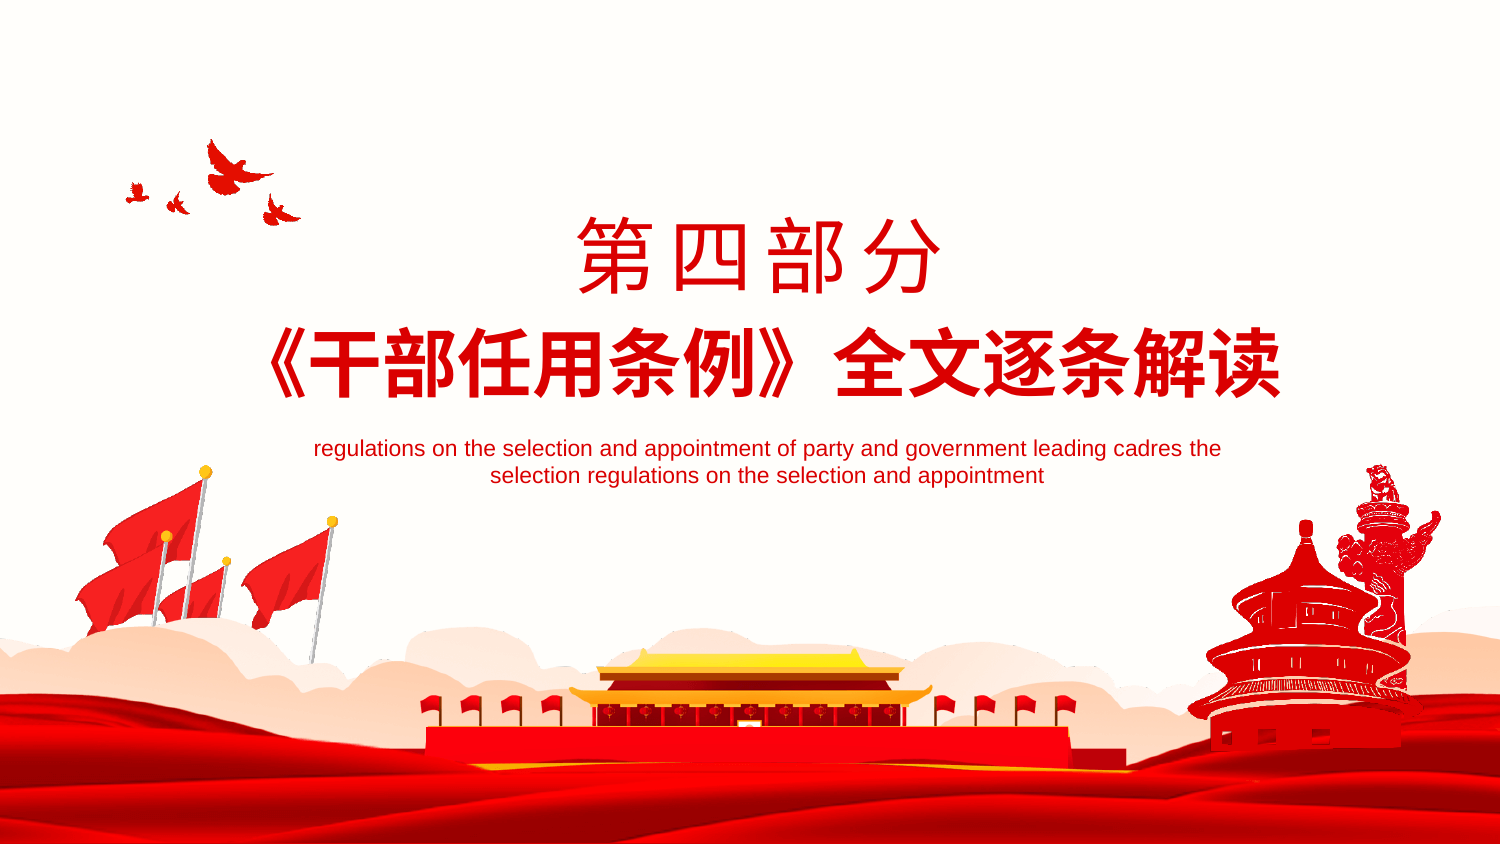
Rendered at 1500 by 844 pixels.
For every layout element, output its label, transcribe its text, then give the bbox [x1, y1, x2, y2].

text_box 《干部任用条例》全文逐条解读 [217, 309, 1298, 415]
text_box regulations on the selection and appointment of party and government leading cadres the selection regulations on the selection and appointment [284, 426, 1250, 496]
picture [93, 93, 319, 289]
text_box 第四部分 [558, 196, 959, 312]
picture [0, 446, 1500, 844]
